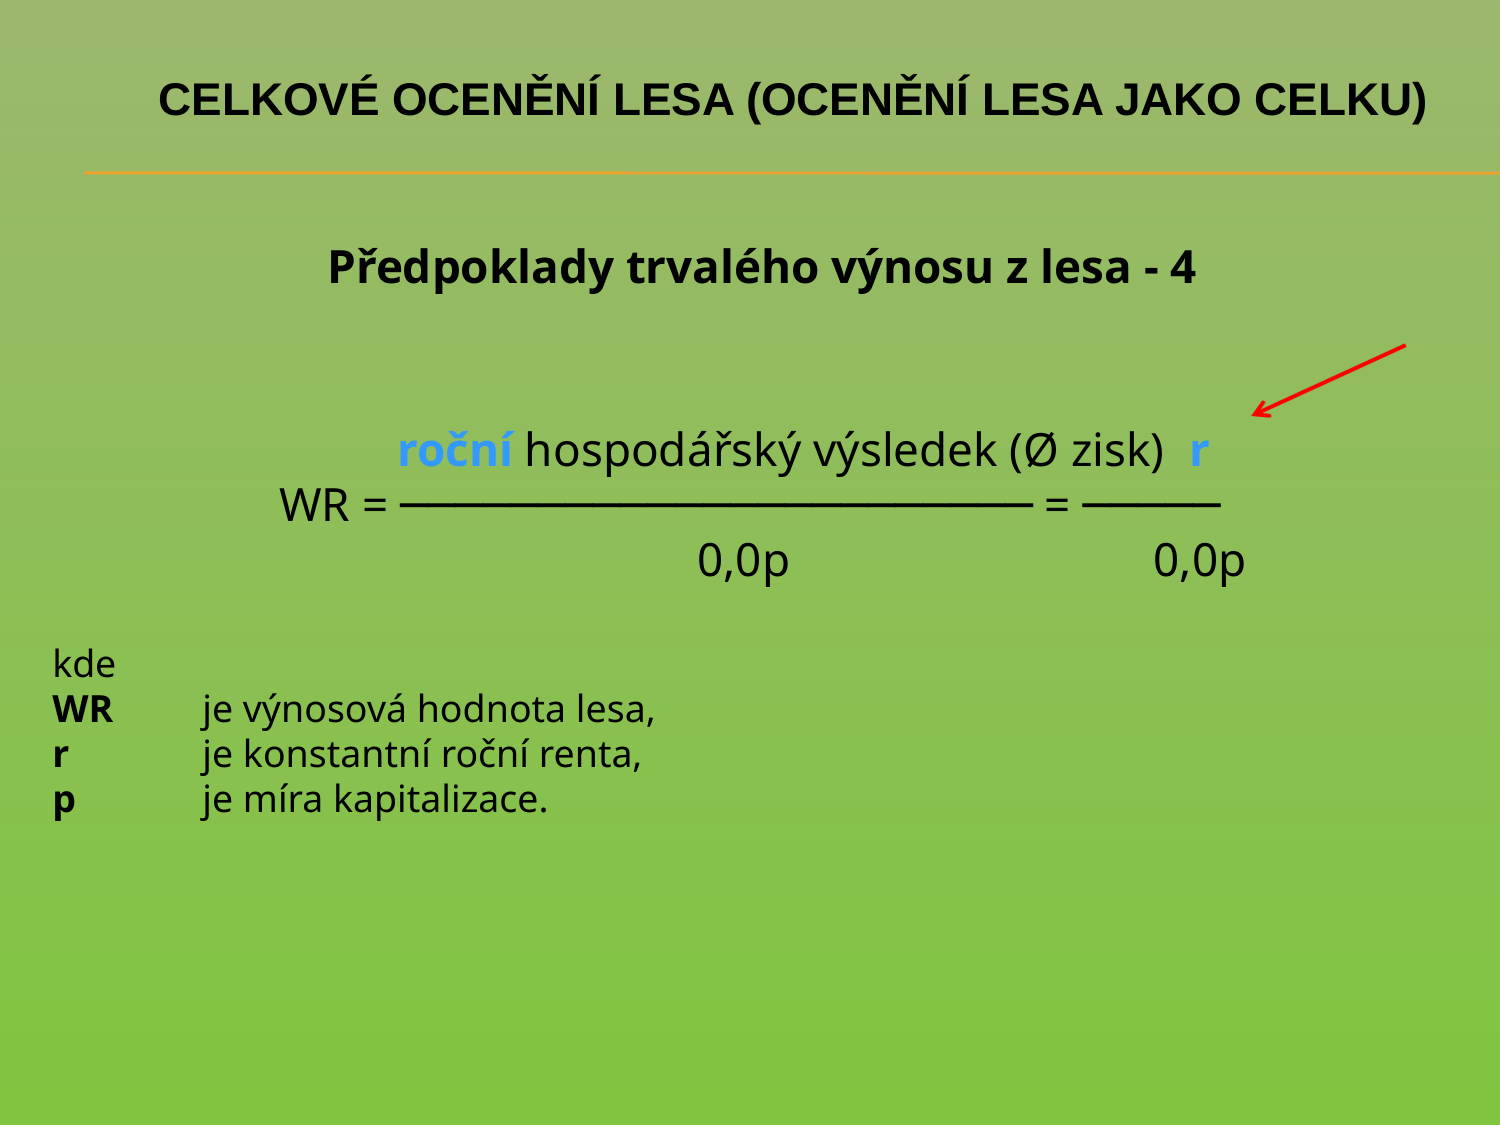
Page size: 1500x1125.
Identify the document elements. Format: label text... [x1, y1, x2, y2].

text_box [49, 190, 1475, 279]
text_box roční hospodářský výsledek (Ø zisk) r WR = ─────────────────────── = ───── 0,0p 0,0p kde WR je výnosová hodnota lesa, r je konstantní roční renta, p je míra kapitalizace. [37, 413, 1463, 938]
title CELKOVÉ OCENĚNÍ LESA (OCENĚNÍ LESA JAKO CELKU) [50, 19, 1475, 175]
list Předpoklady trvalého výnosu z lesa - 4 [50, 279, 1475, 335]
picture [1232, 342, 1407, 435]
